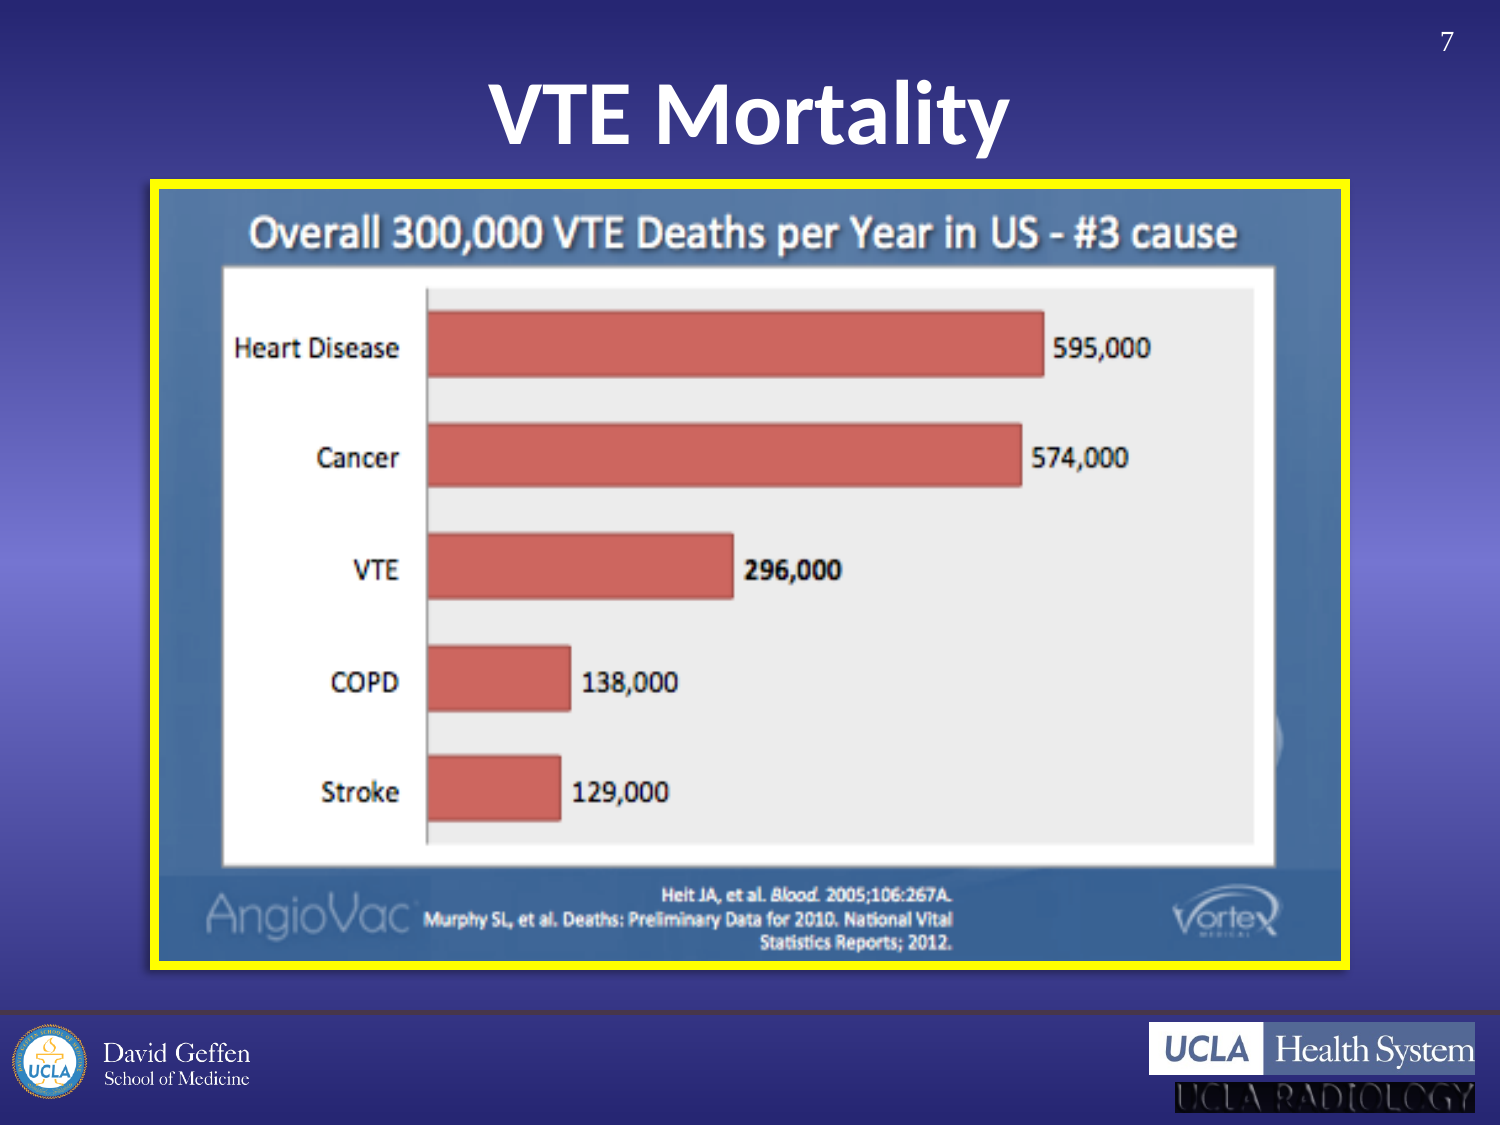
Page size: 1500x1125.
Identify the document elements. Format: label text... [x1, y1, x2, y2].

picture [99, 1028, 250, 1095]
title VTE Mortality [74, 44, 1426, 263]
picture [1149, 1022, 1475, 1075]
picture [158, 188, 1342, 961]
slide_number 7 [1425, 15, 1500, 75]
picture [1175, 1082, 1475, 1113]
picture [12, 1024, 88, 1099]
